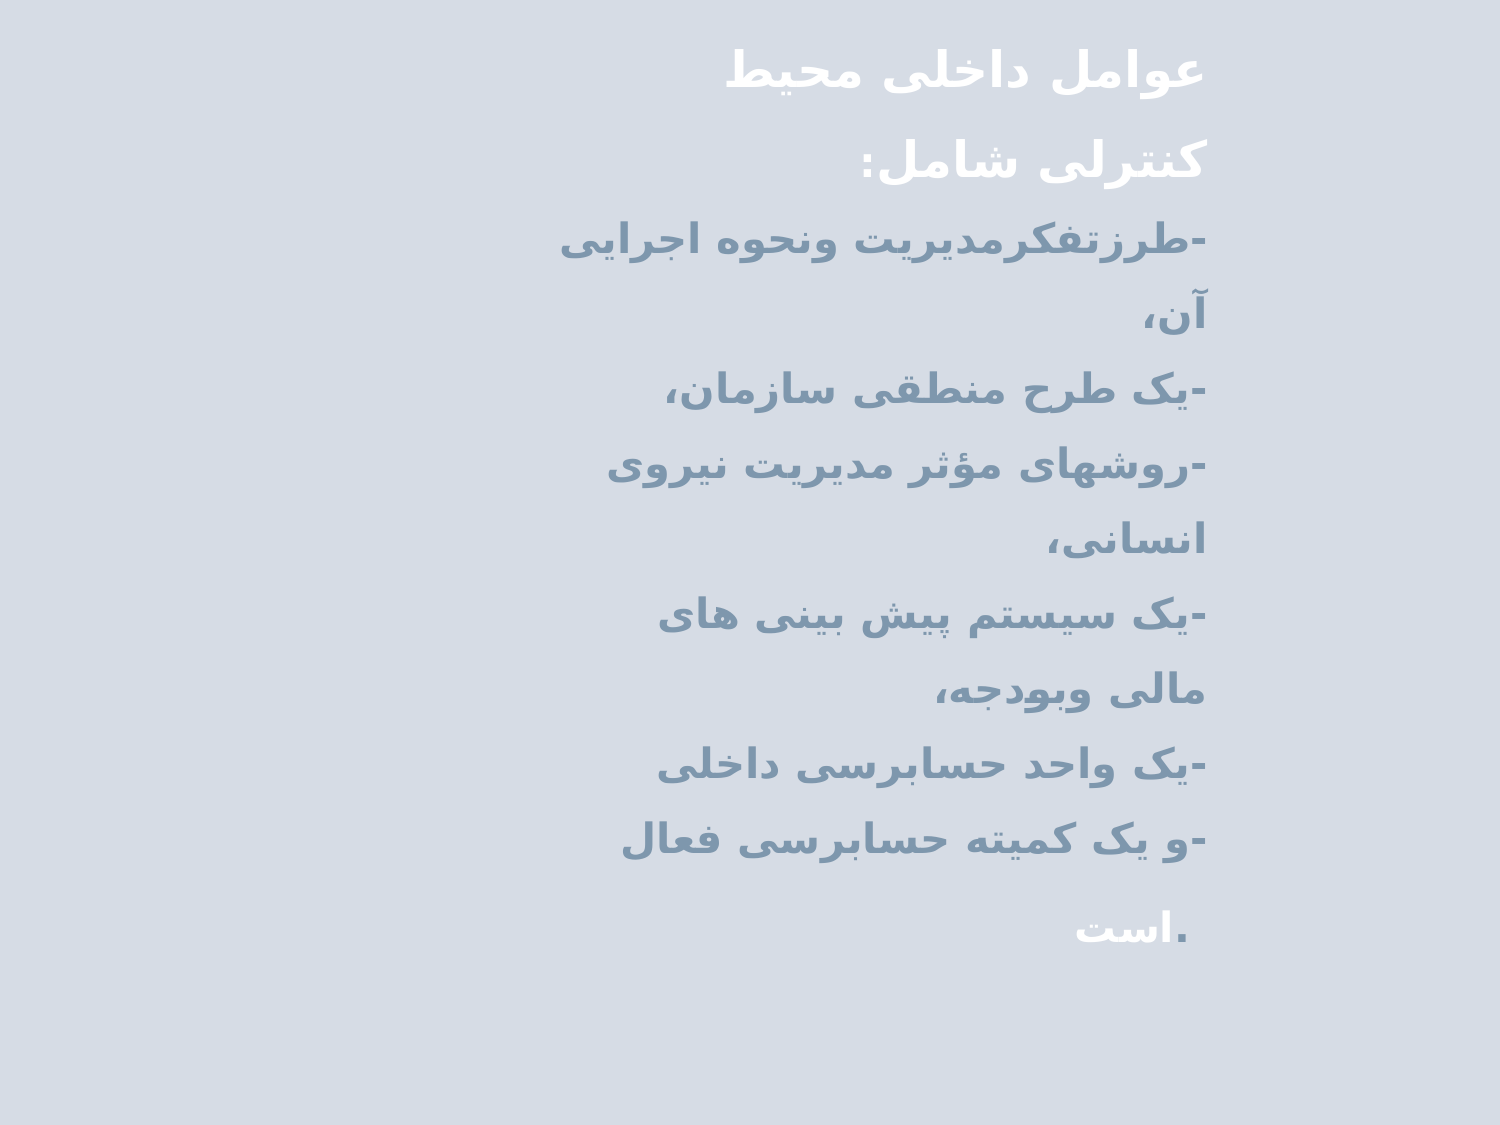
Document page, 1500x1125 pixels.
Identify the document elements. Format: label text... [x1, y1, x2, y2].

title عوامل داخلی محیط کنترلی شامل: -طرزتفکرمدیریت ونحوه اجرایی آن، -یک طرح منطقی سازمان، -روشهای مؤثر مدیریت نیروی انسانی، -یک سیستم پیش بینی های مالی وبودجه، -یک واحد حسابرسی داخلی -و یک کمیته حسابرسی فعال .است [537, 113, 1223, 846]
